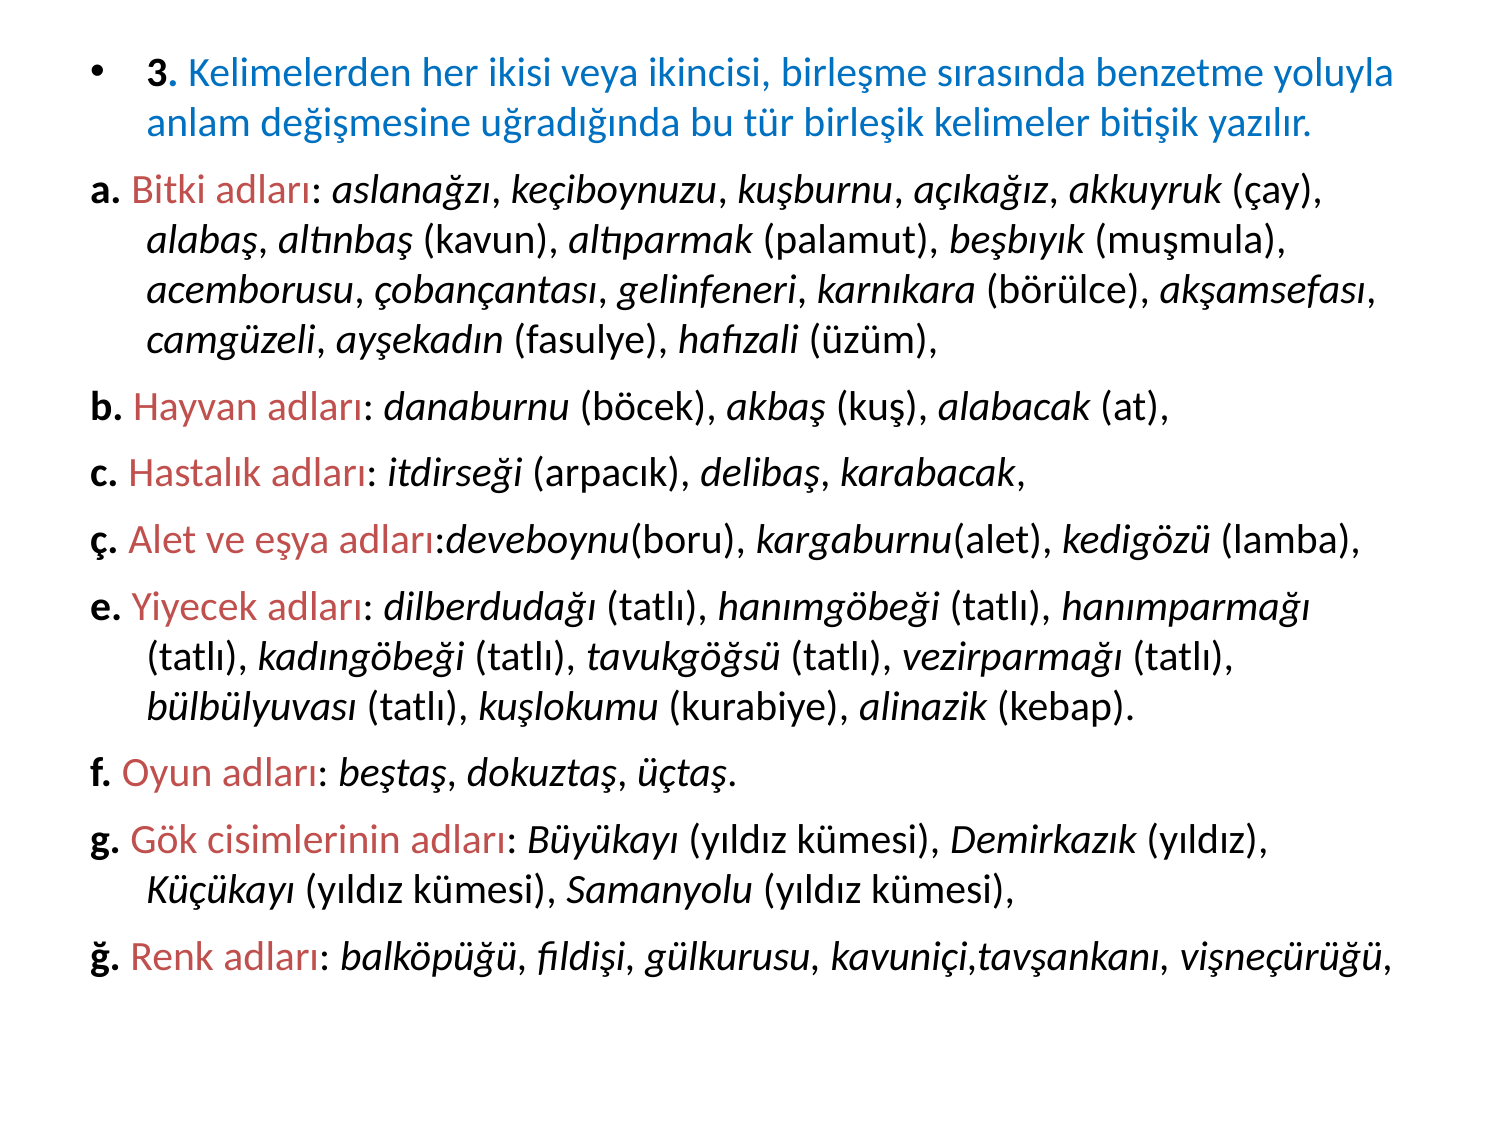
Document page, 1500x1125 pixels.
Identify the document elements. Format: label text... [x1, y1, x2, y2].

list 3. Kelimelerden her ikisi veya ikincisi, birleşme sırasında benzetme yoluyla anlam değişmesine uğradığında bu tür birleşik kelimeler bitişik yazılır. a. Bitki adları: aslanağzı, keçiboynuzu, kuşburnu, açıkağız, akkuyruk (çay), alabaş, altınbaş (kavun), altıparmak (palamut), beşbıyık (muşmula), acemborusu, çobançantası, gelinfeneri, karnıkara (börülce), akşamsefası, camgüzeli, ayşekadın (fasulye), hafızali (üzüm), b. Hayvan adları: danaburnu (böcek), akbaş (kuş), alabacak (at), c. Hastalık adları: itdirseği (arpacık), delibaş, karabacak, ç. Alet ve eşya adları:deveboynu(boru), kargaburnu(alet), kedigözü (lamba), e. Yiyecek adları: dilberdudağı (tatlı), hanımgöbeği (tatlı), hanımparmağı (tatlı), kadıngöbeği (tatlı), tavukgöğsü (tatlı), vezirparmağı (tatlı), bülbülyuvası (tatlı), kuşlokumu (kurabiye), alinazik (kebap). f. Oyun adları: beştaş, dokuztaş, üçtaş. g. Gök cisimlerinin adları: Büyükayı (yıldız kümesi), Demirkazık (yıldız), Küçükayı (yıldız kümesi), Samanyolu (yıldız kümesi), ğ. Renk adları: balköpüğü, fildişi, gülkurusu, kavuniçi,tavşankanı, vişneçürüğü, [74, 37, 1426, 1076]
